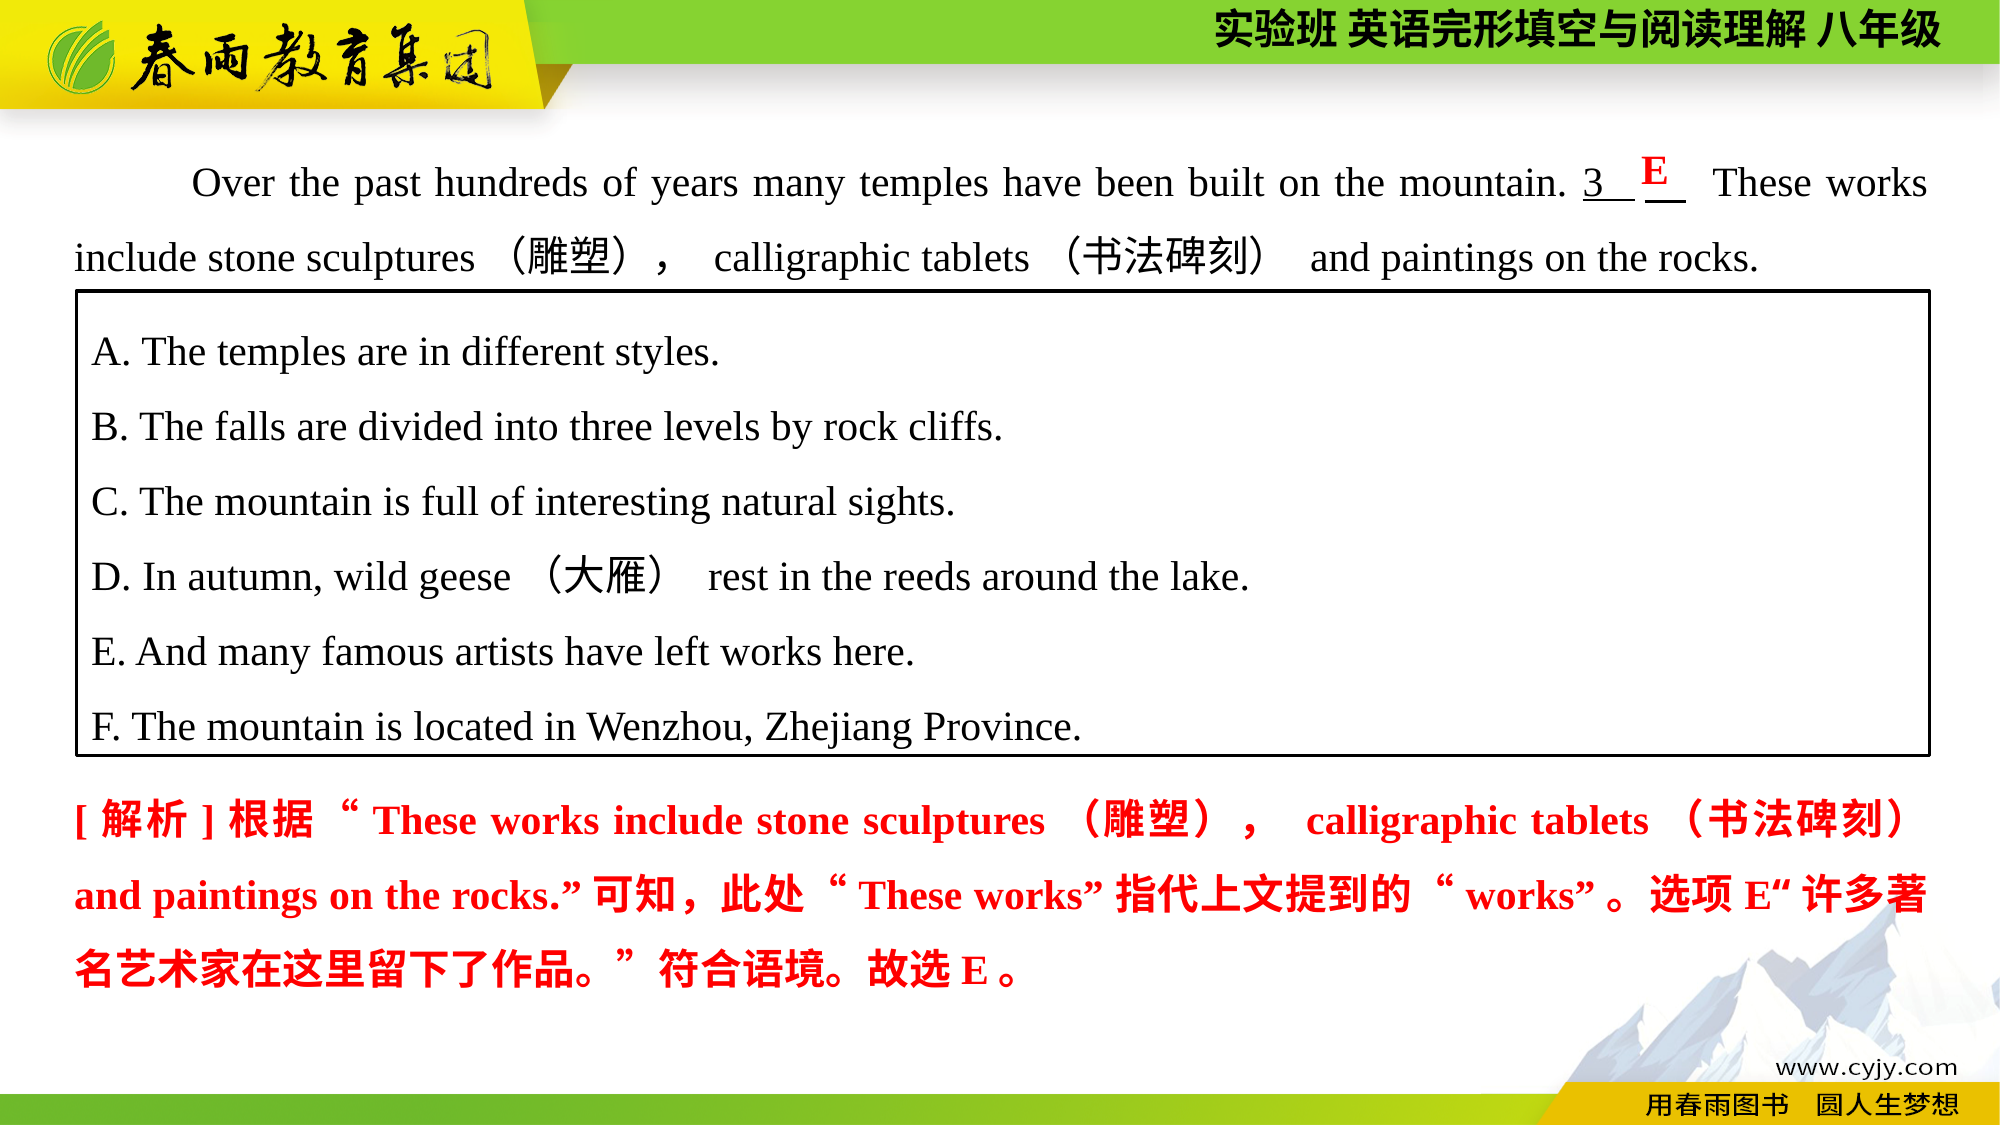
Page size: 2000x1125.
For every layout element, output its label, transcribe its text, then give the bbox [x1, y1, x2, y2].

text_box [解析]根据“These works include stone sculptures（雕塑）， calligraphic tablets（书法碑刻） and paintings on the rocks.”可知，此处“These works”指代上文提到的“works”。选项E“许多著名艺术家在这里留下了作品。”符合语境。故选E。 [59, 760, 1944, 1001]
text_box E [1626, 135, 1684, 201]
list Over the past hundreds of years many temples have been built on the mountain. 3 These works include stone sculptures（雕塑）， calligraphic tablets（书法碑刻） and paintings on the rocks. [59, 122, 1944, 280]
picture [0, 0, 2000, 1125]
text_box A. The temples are in different styles. B. The falls are divided into three levels by rock cliffs. C. The mountain is full of interesting natural sights. D. In autumn, wild geese（大雁） rest in the reeds around the lake. E. And many famous artists have left works here. F. The mountain is located in Wenzhou, Zhejiang Province. [76, 290, 1930, 756]
